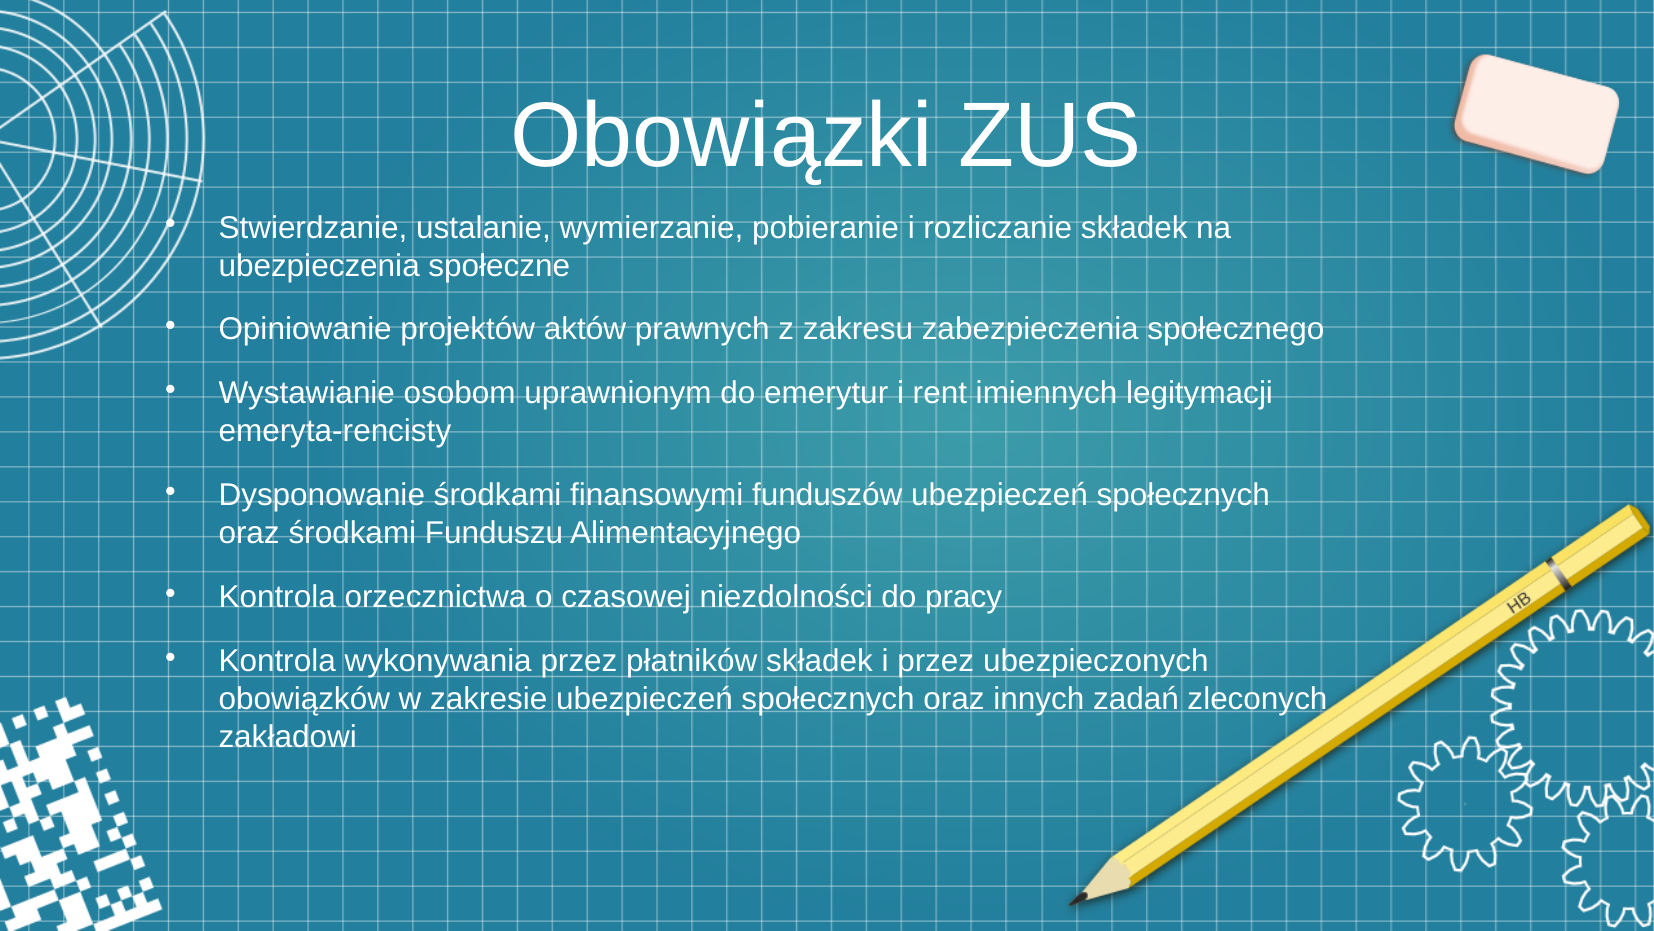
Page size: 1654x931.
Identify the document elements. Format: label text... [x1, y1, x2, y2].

picture [0, 0, 1654, 931]
list Stwierdzanie, ustalanie, wymierzanie, pobieranie i rozliczanie składek na ubezpieczenia społeczne Opiniowanie projektów aktów prawnych z zakresu zabezpieczenia społecznego Wystawianie osobom uprawnionym do emerytur i rent imiennych legitymacji emeryta-rencisty Dysponowanie środkami finansowymi funduszów ubezpieczeń społecznych oraz środkami Funduszu Alimentacyjnego Kontrola orzecznictwa o czasowej niezdolności do pracy Kontrola wykonywania przez płatników składek i przez ubezpieczonych obowiązków w zakresie ubezpieczeń społecznych oraz innych zadań zleconych zakładowi [147, 206, 1329, 768]
title Obowiązki ZUS [82, 23, 1571, 237]
